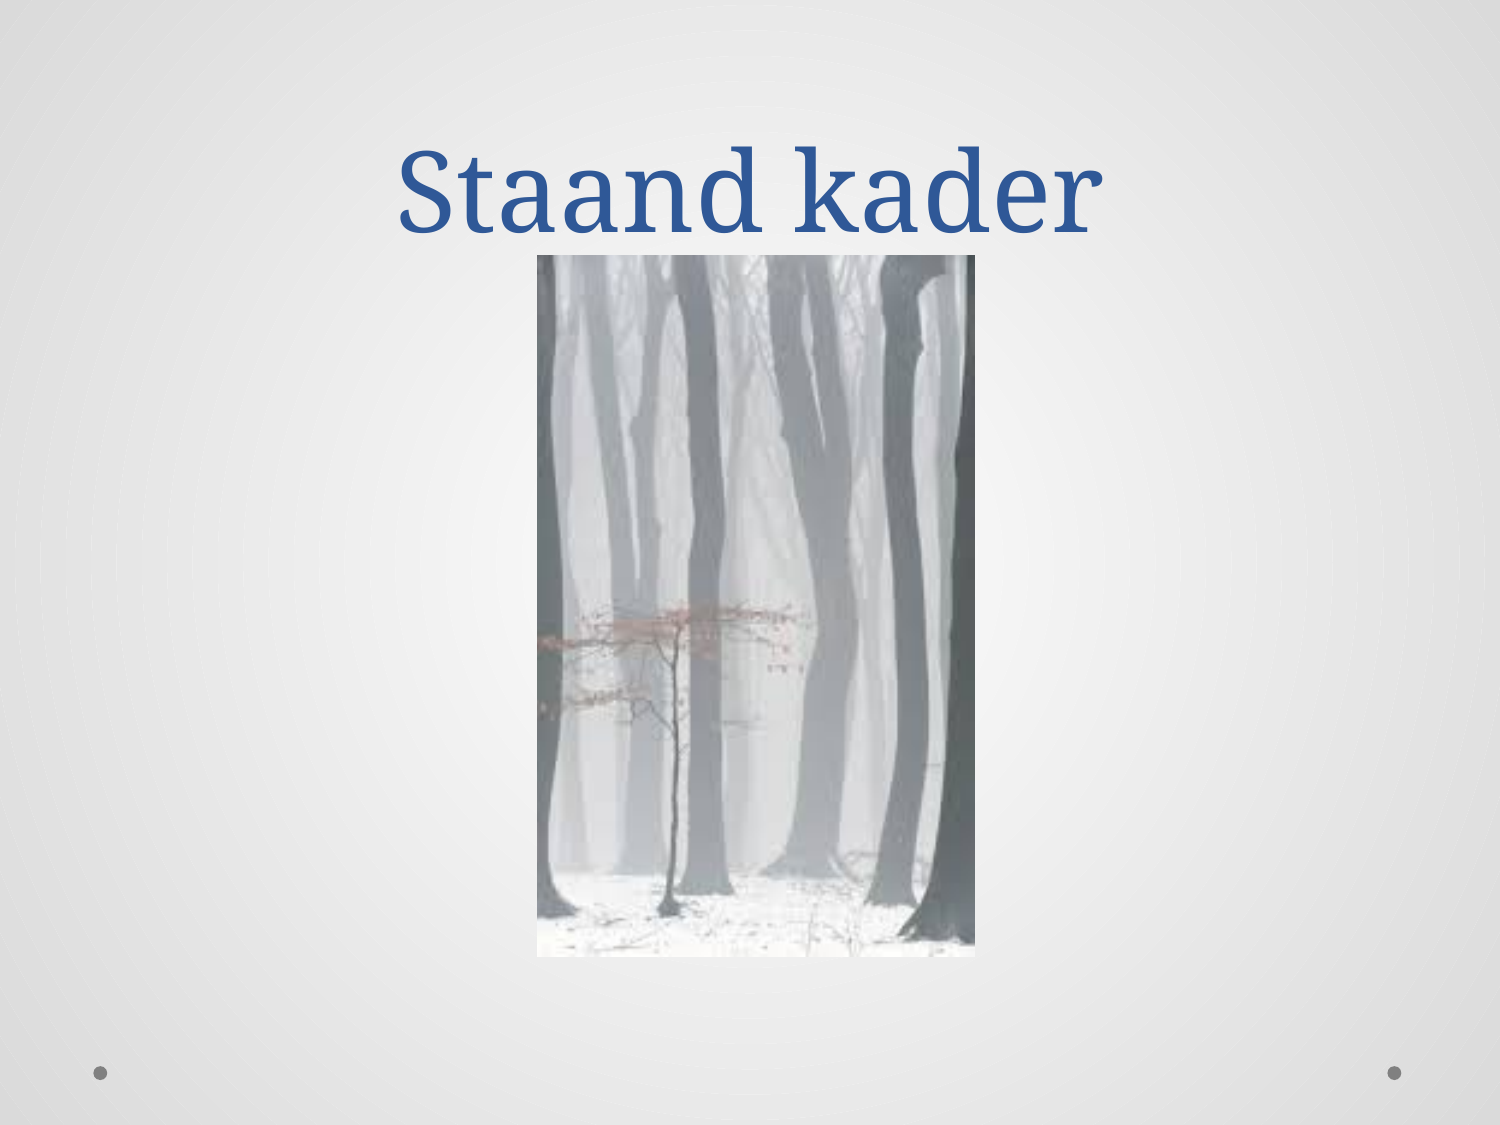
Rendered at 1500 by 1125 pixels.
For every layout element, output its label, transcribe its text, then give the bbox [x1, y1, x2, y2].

title Staand kader [75, 0, 1425, 263]
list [537, 255, 975, 957]
